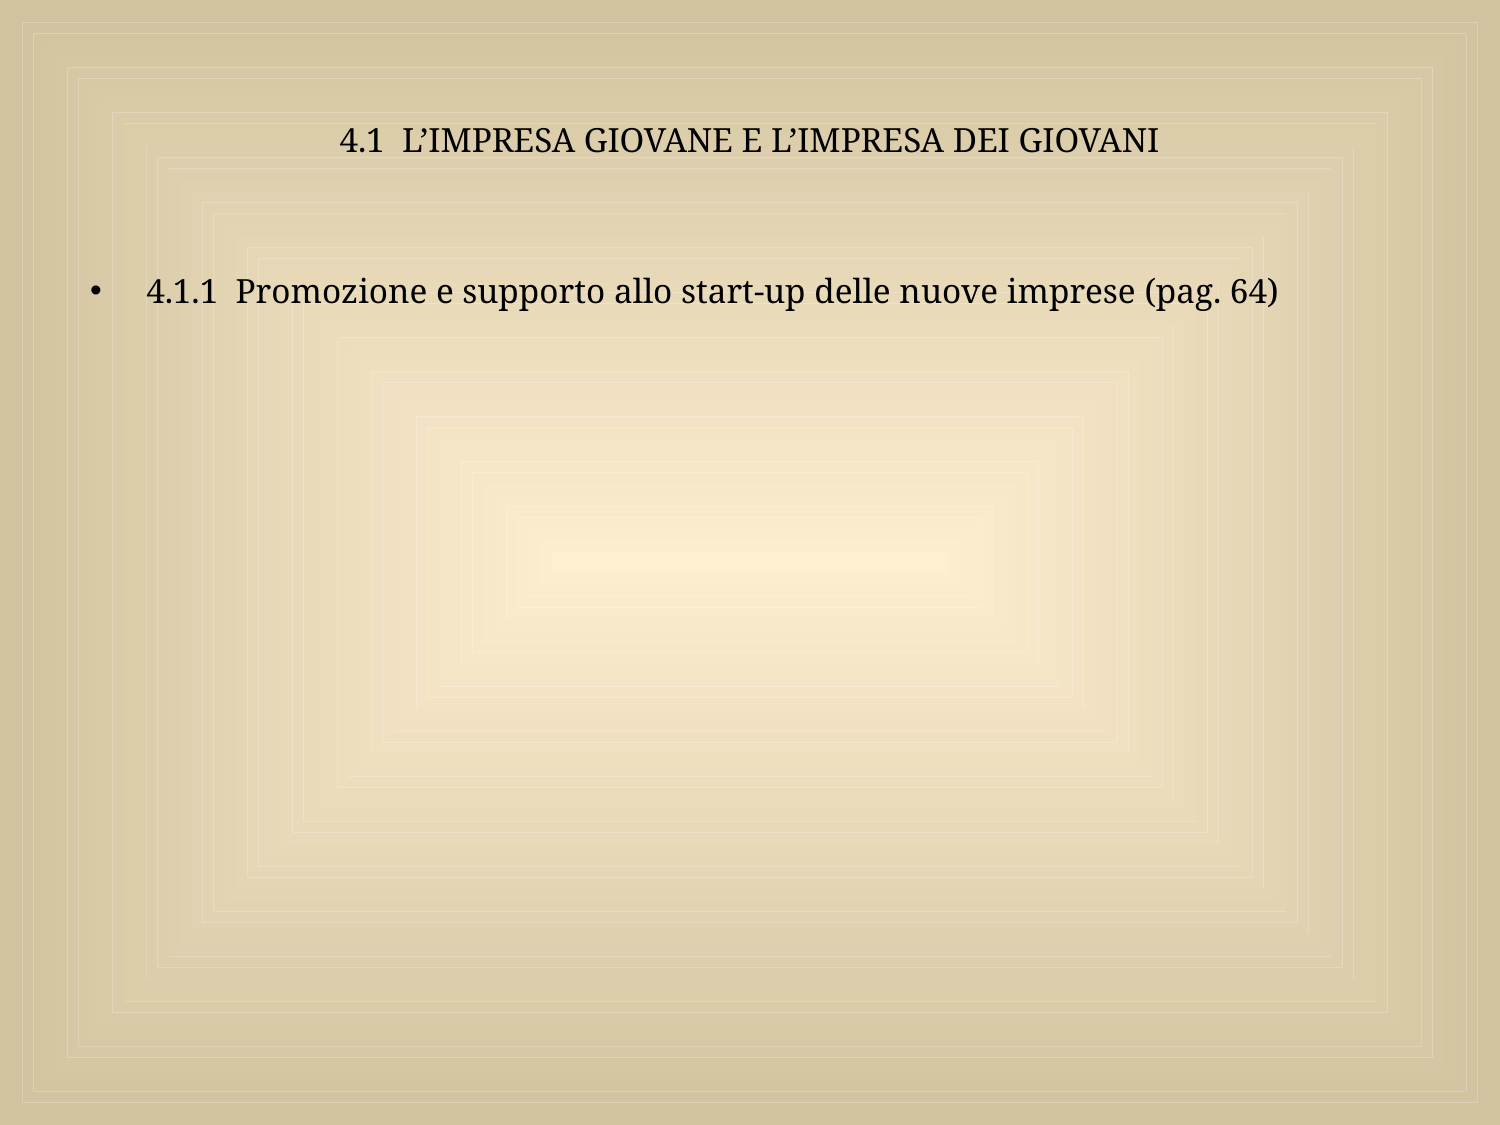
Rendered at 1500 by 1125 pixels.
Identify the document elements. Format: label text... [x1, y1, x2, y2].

list 4.1.1 Promozione e supporto allo start-up delle nuove imprese (pag. 64) [75, 262, 1425, 1005]
title 4.1 L’IMPRESA GIOVANE E L’IMPRESA DEI GIOVANI [75, 45, 1425, 233]
